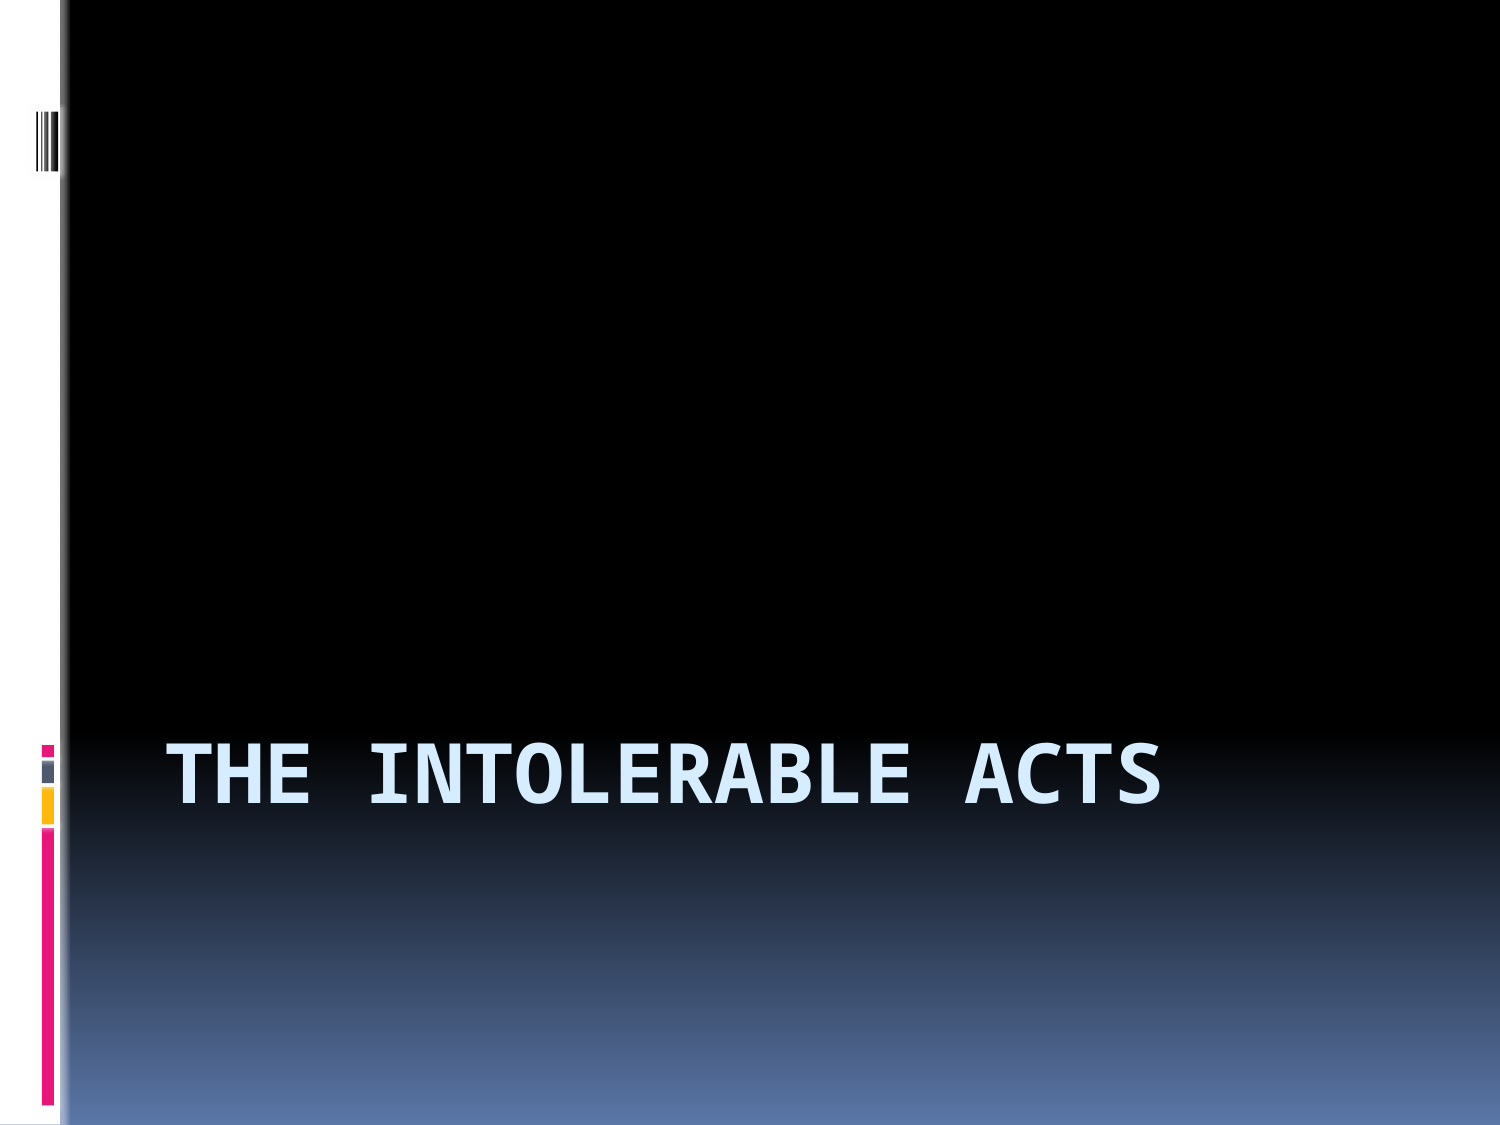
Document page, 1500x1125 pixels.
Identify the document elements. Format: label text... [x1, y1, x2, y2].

title The Intolerable Acts [150, 712, 1425, 1037]
